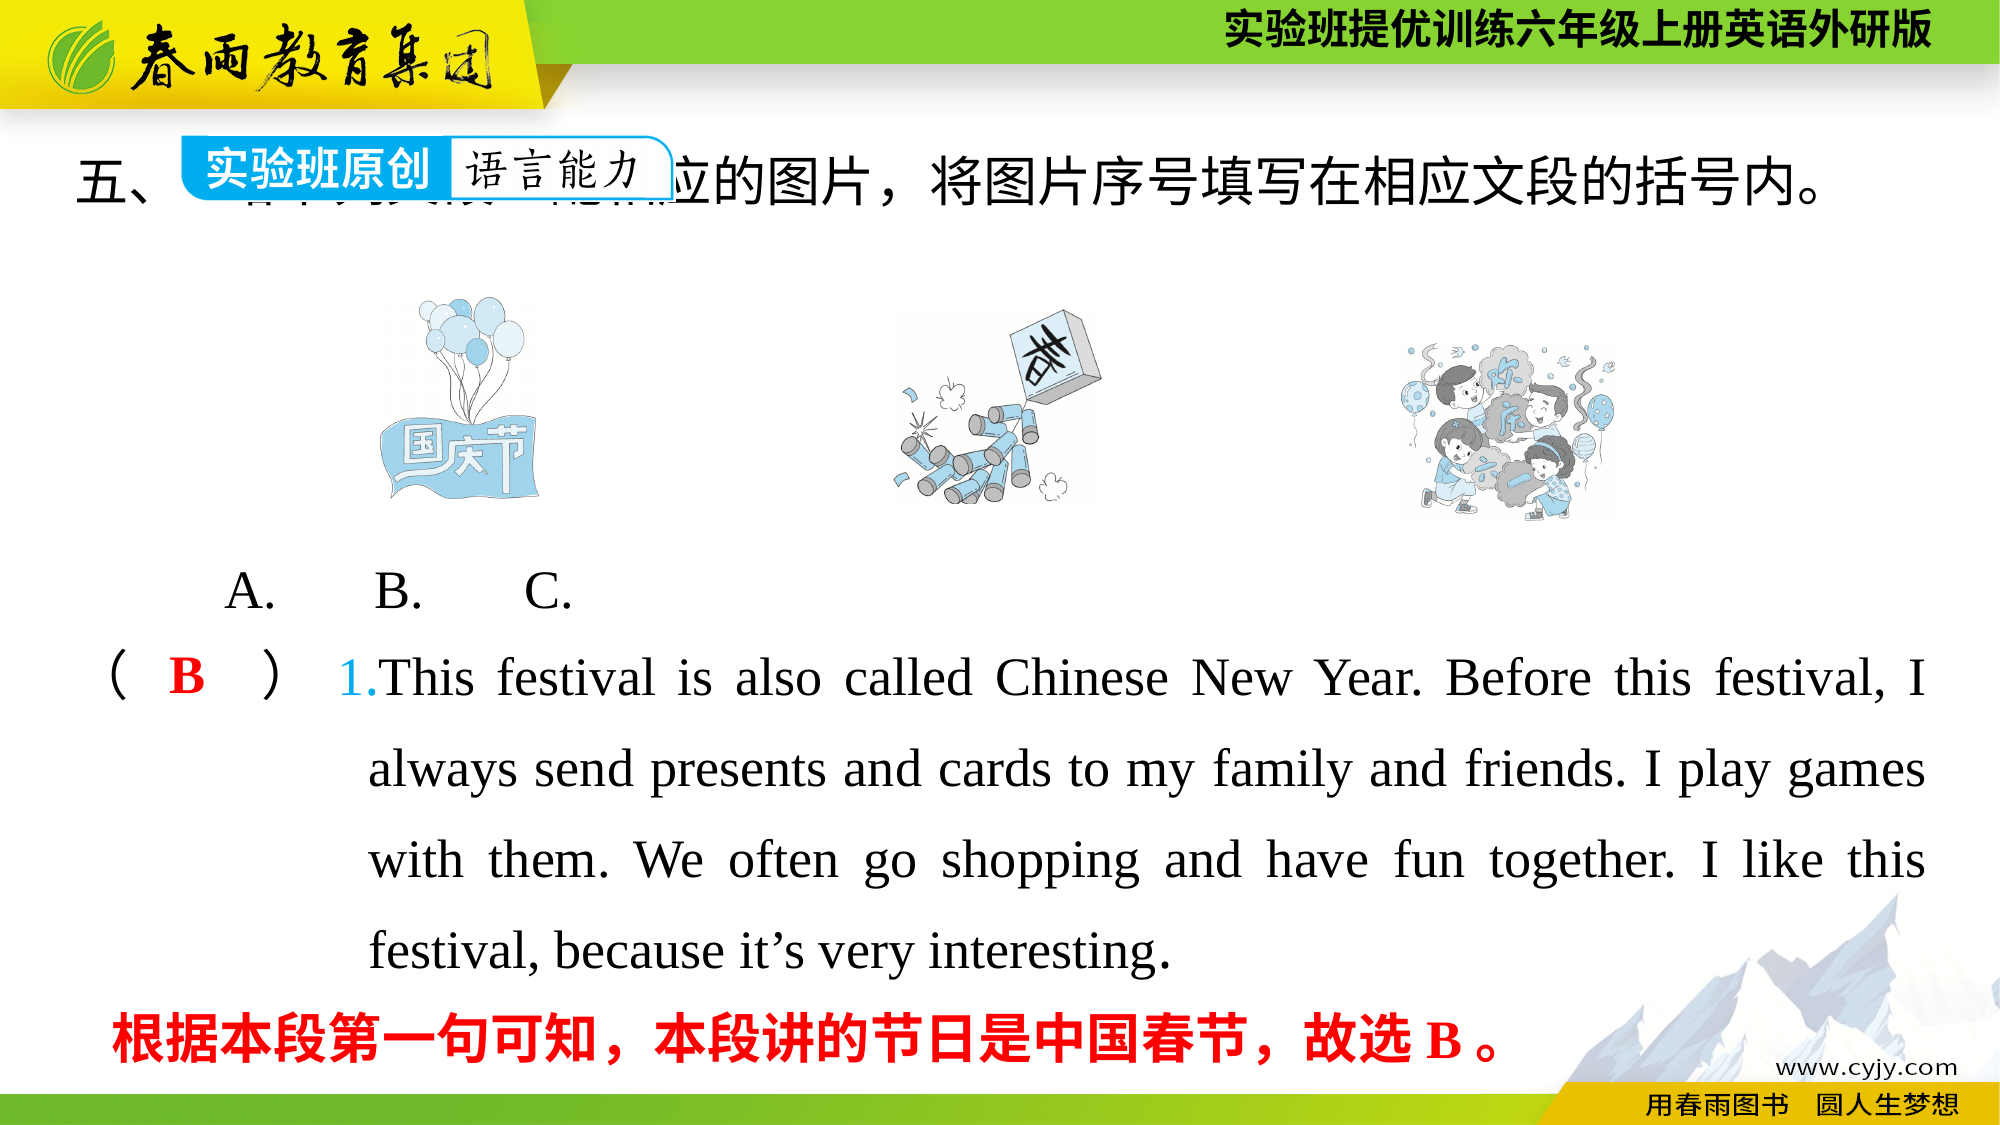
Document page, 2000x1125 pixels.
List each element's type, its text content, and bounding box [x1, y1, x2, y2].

text_box （ ）1.This festival is also called Chinese New Year. Before this festival, I always send presents and cards to my family and friends. I play games with them. We often go shopping and have fun together. I like this festival, because it’s very interesting. [59, 607, 1944, 987]
text_box 根据本段第一句可知，本段讲的节日是中国春节，故选B。 [96, 971, 1944, 1078]
text_box B [154, 606, 221, 713]
picture [0, 0, 2000, 1125]
text_box A. B. C. [59, 520, 1944, 607]
list 五、 给下列文段匹配相应的图片，将图片序号填写在相应文段的括号内。 [59, 113, 1944, 314]
